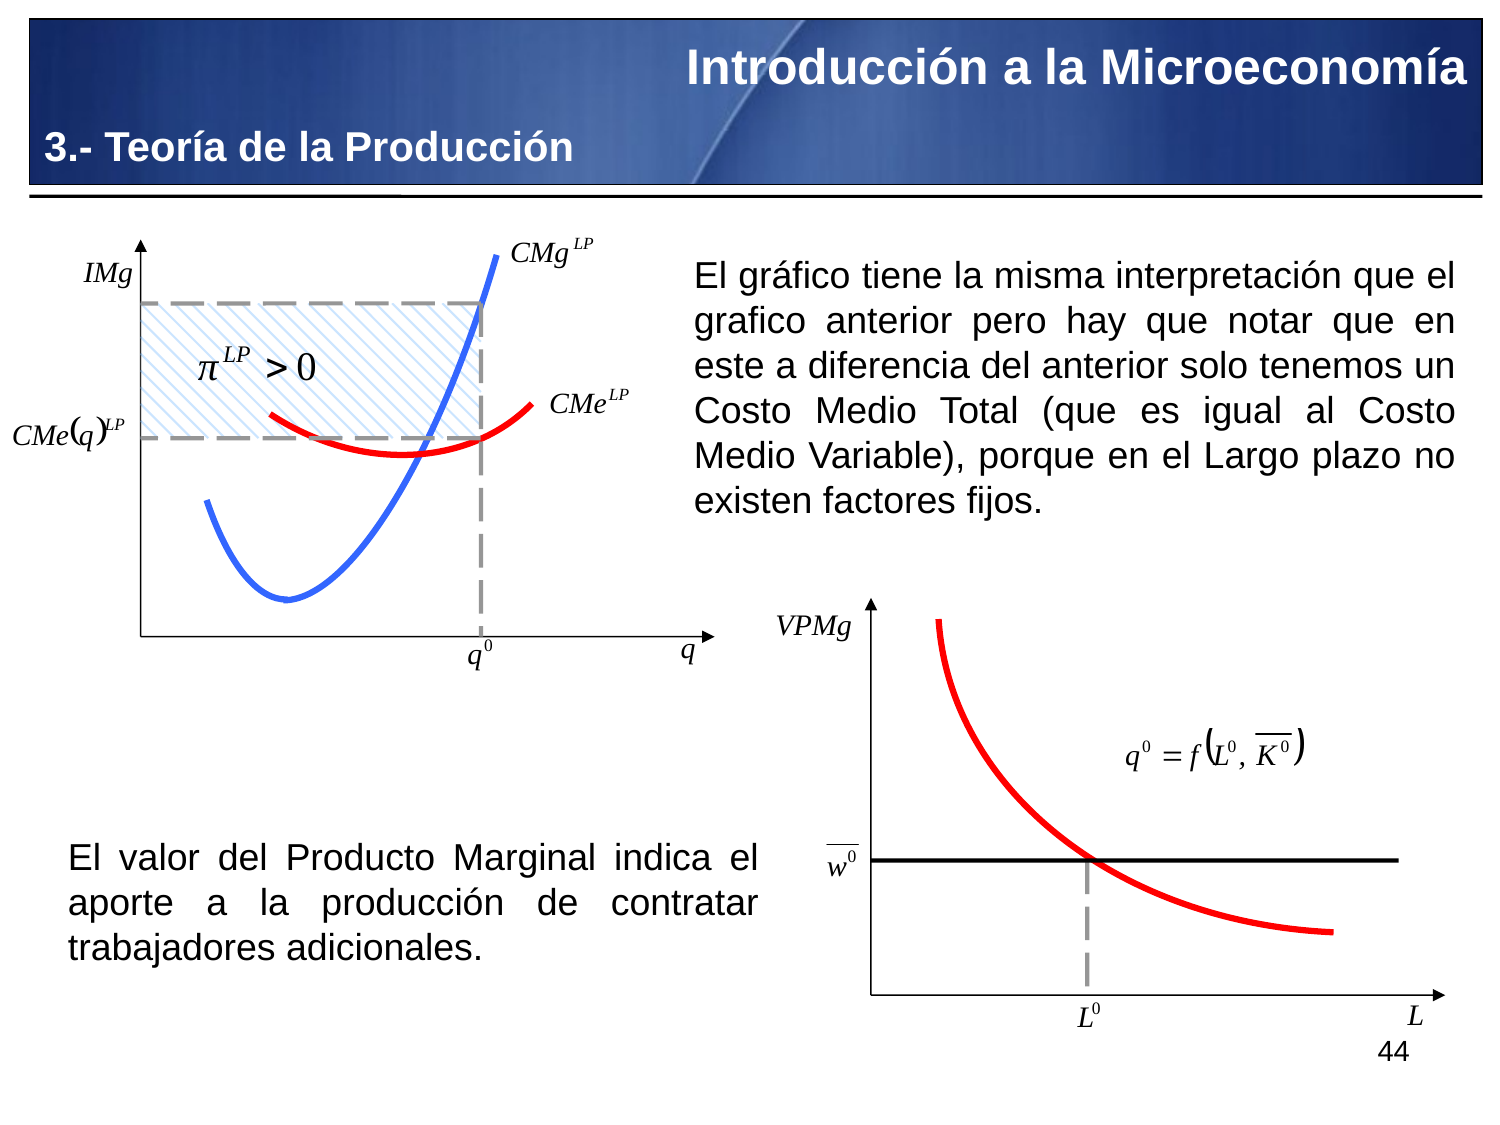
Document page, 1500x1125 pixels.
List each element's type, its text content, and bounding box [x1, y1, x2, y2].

text_box 3.- Teoría de la Producción [29, 112, 632, 159]
text_box [29, 19, 1483, 185]
text_box El valor del Producto Marginal indica el aporte a la producción de contratar trabajadores adicionales. [53, 825, 768, 976]
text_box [8, 160, 715, 678]
text_box El gráfico tiene la misma interpretación que el grafico anterior pero hay que notar que en este a diferencia del anterior solo tenemos un Costo Medio Total (que es igual al Costo Medio Variable), porque en el Largo plazo no existen factores fijos. [720, 243, 1471, 529]
text_box Introducción a la Microeconomía [608, 26, 1483, 102]
slide_number 44 [1074, 1040, 1426, 1103]
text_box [773, 597, 1446, 1033]
